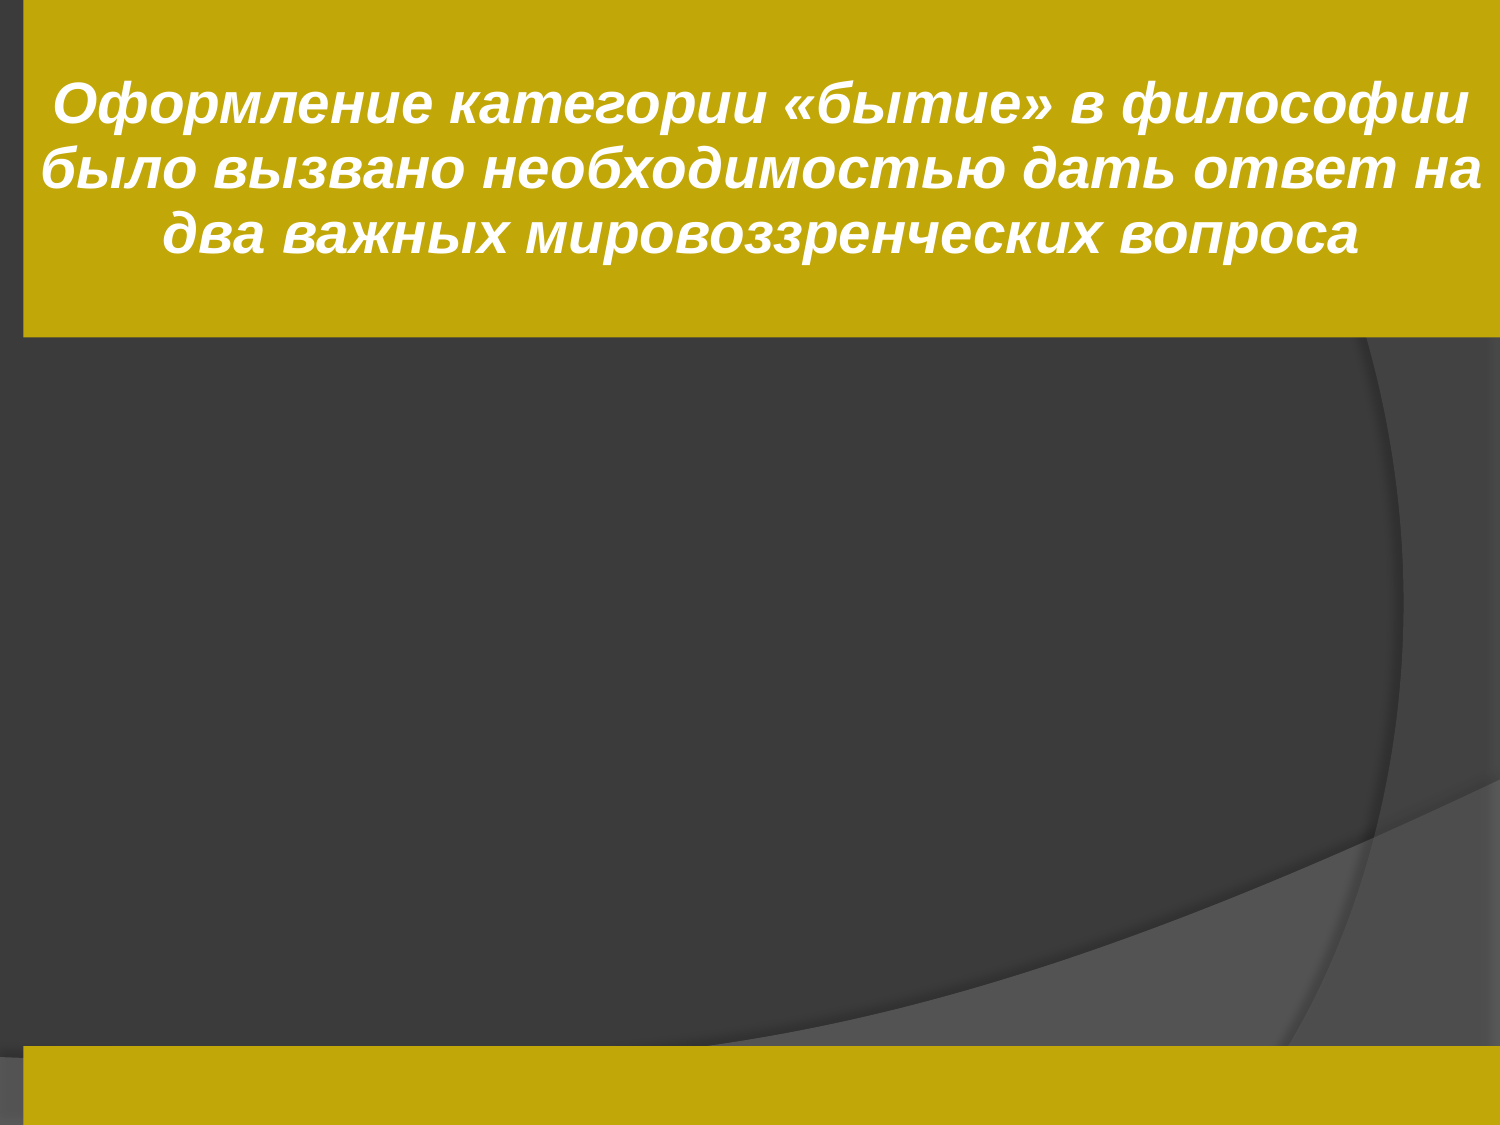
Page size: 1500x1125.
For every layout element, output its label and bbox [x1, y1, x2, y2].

list [23, 0, 1500, 1125]
